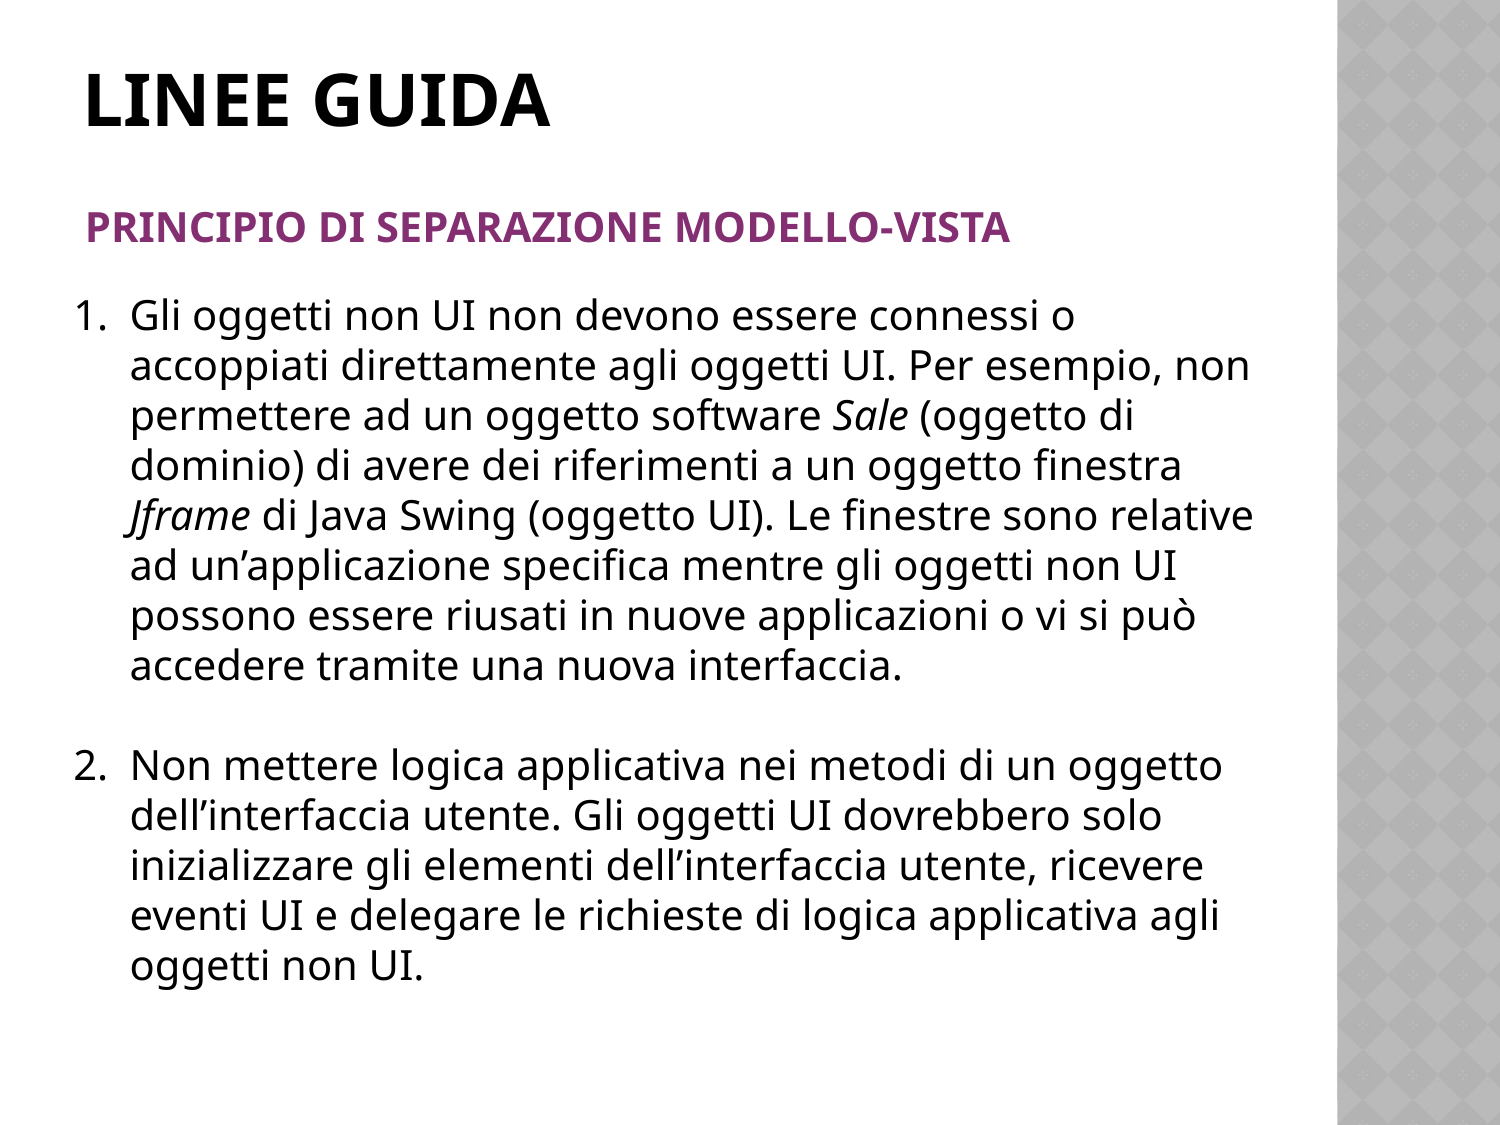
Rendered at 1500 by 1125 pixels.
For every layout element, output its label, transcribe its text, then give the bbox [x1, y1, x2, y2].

text_box PRINCIPIO DI SEPARAZIONE MODELLO-VISTA [70, 199, 1261, 270]
text_box Gli oggetti non UI non devono essere connessi o accoppiati direttamente agli oggetti UI. Per esempio, non permettere ad un oggetto software Sale (oggetto di dominio) di avere dei riferimenti a un oggetto finestra Jframe di Java Swing (oggetto UI). Le finestre sono relative ad un’applicazione specifica mentre gli oggetti non UI possono essere riusati in nuove applicazioni o vi si può accedere tramite una nuova interfaccia. Non mettere logica applicativa nei metodi di un oggetto dell’interfaccia utente. Gli oggetti UI dovrebbero solo inizializzare gli elementi dell’interfaccia utente, ricevere eventi UI e delegare le richieste di logica applicativa agli oggetti non UI. [58, 281, 1289, 997]
title LINEE GUIDA [75, 52, 1263, 141]
